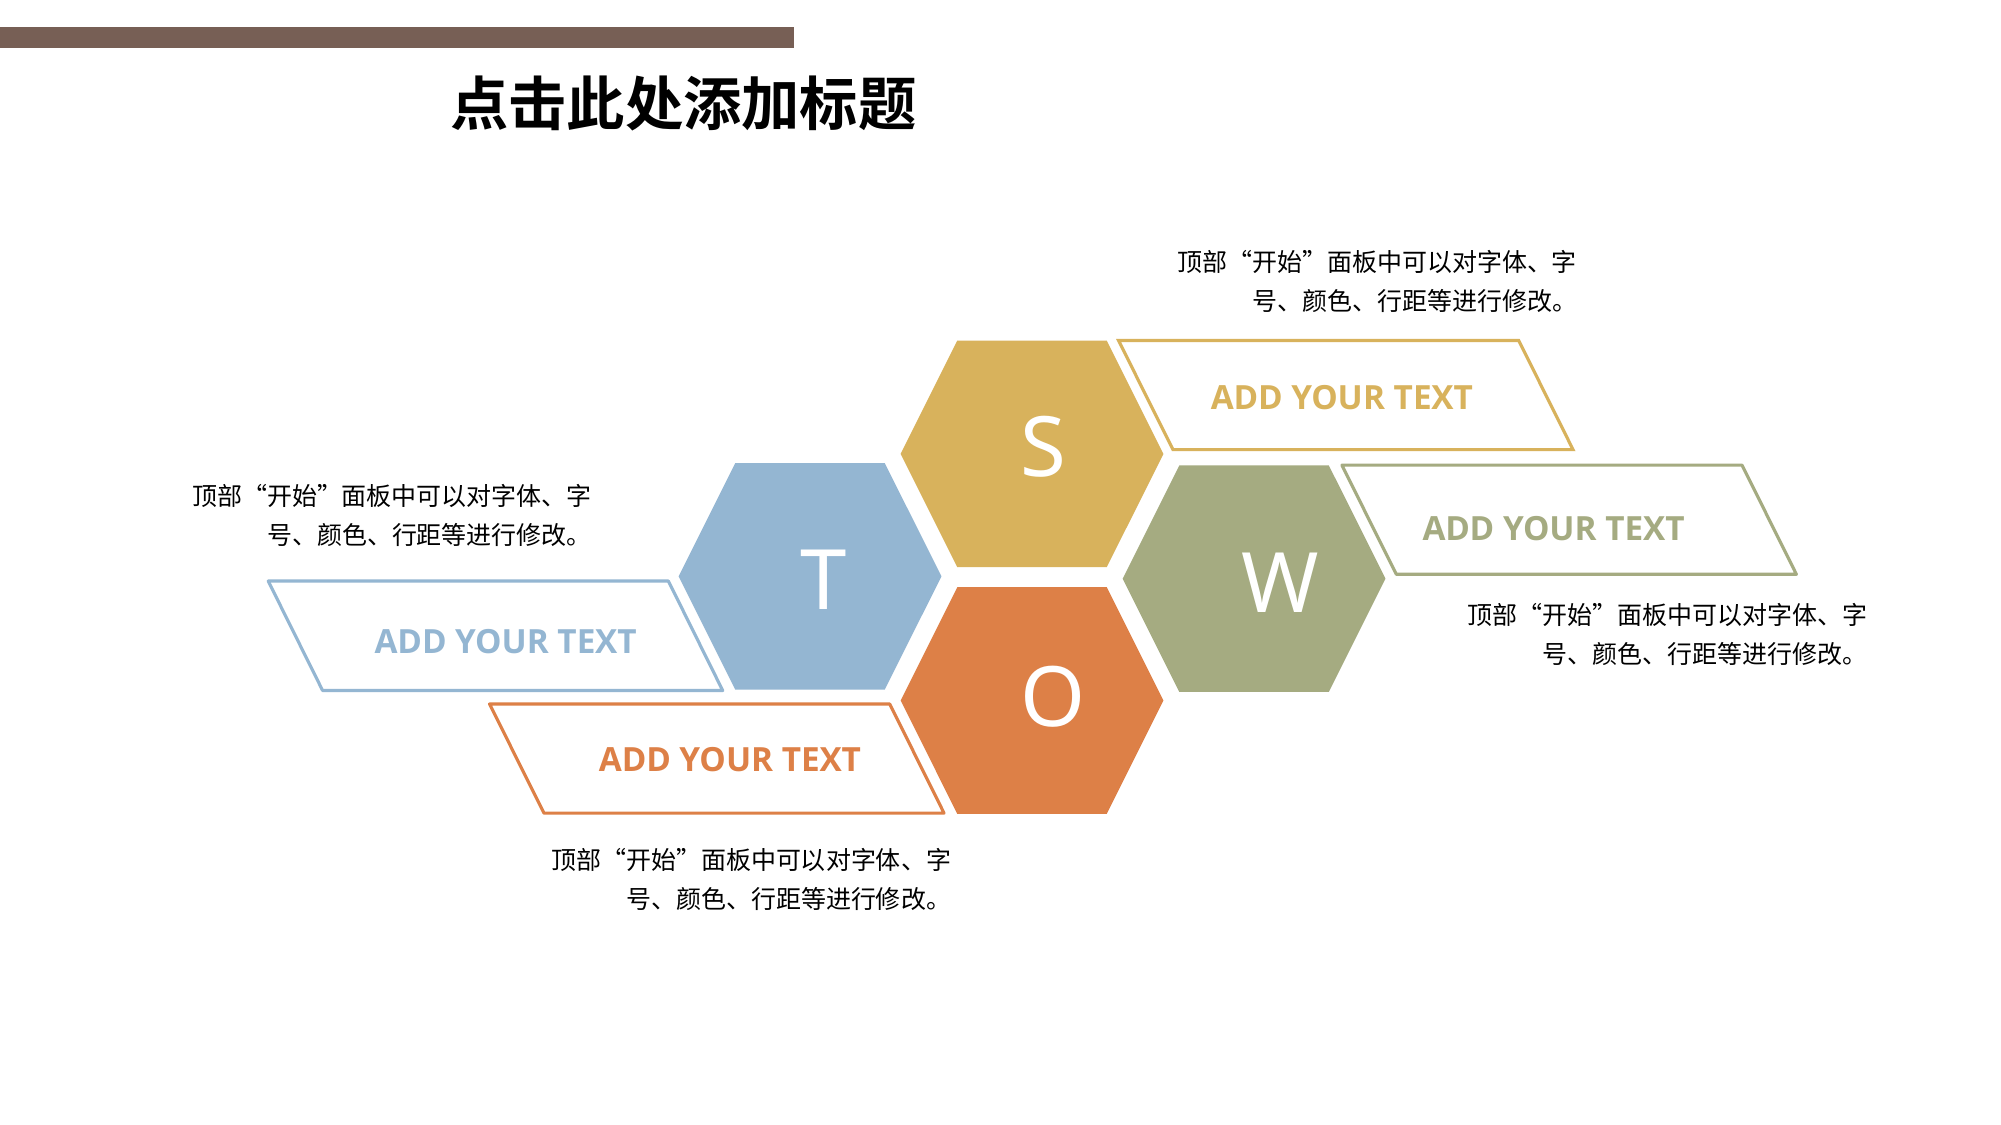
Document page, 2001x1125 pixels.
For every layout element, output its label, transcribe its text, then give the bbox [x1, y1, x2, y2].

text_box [900, 340, 1164, 568]
text_box ADD YOUR TEXT [1407, 499, 1700, 555]
text_box 点击此处添加标题 [435, 59, 969, 145]
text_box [1122, 465, 1386, 692]
text_box ADD YOUR TEXT [1196, 368, 1489, 424]
text_box [489, 703, 900, 814]
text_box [678, 463, 942, 690]
text_box [1117, 339, 1574, 451]
text_box [1386, 465, 1797, 575]
text_box [268, 581, 723, 691]
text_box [900, 587, 1164, 814]
text_box 顶部“开始”面板中可以对字体、字号、颜色、行距等进行修改。 [496, 828, 967, 921]
text_box 顶部“开始”面板中可以对字体、字号、颜色、行距等进行修改。 [1122, 230, 1593, 324]
text_box 顶部“开始”面板中可以对字体、字号、颜色、行距等进行修改。 [1413, 583, 1883, 677]
text_box ADD YOUR TEXT [584, 730, 877, 786]
text_box 顶部“开始”面板中可以对字体、字号、颜色、行距等进行修改。 [145, 464, 607, 558]
text_box ADD YOUR TEXT [359, 612, 652, 668]
